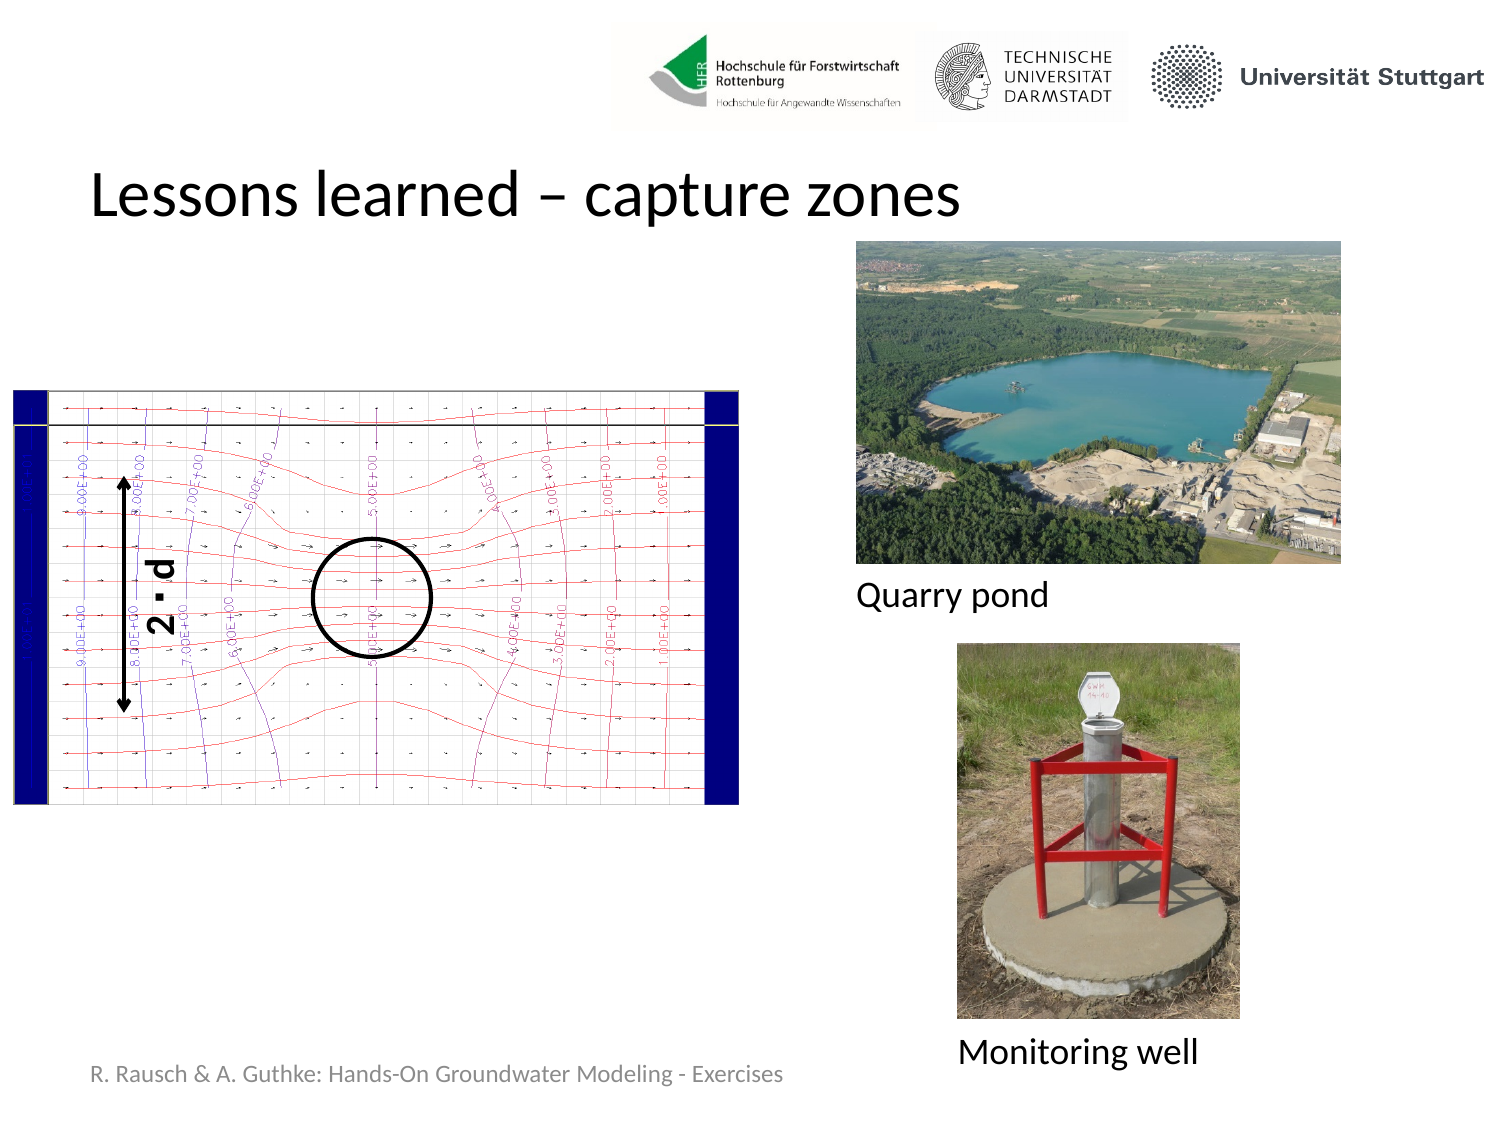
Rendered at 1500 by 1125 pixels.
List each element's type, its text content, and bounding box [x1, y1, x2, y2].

picture [611, 22, 1129, 131]
title Lessons learned – capture zones [75, 136, 1425, 244]
picture [1151, 44, 1491, 109]
slide_number R. Rausch & A. Guthke: Hands-On Groundwater Modeling - Exercises [75, 1042, 916, 1103]
text_box Quarry pond [856, 571, 1341, 623]
picture [856, 240, 1341, 564]
picture [957, 643, 1240, 1020]
picture [12, 389, 739, 805]
text_box Monitoring well [957, 1026, 1240, 1079]
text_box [123, 475, 432, 714]
